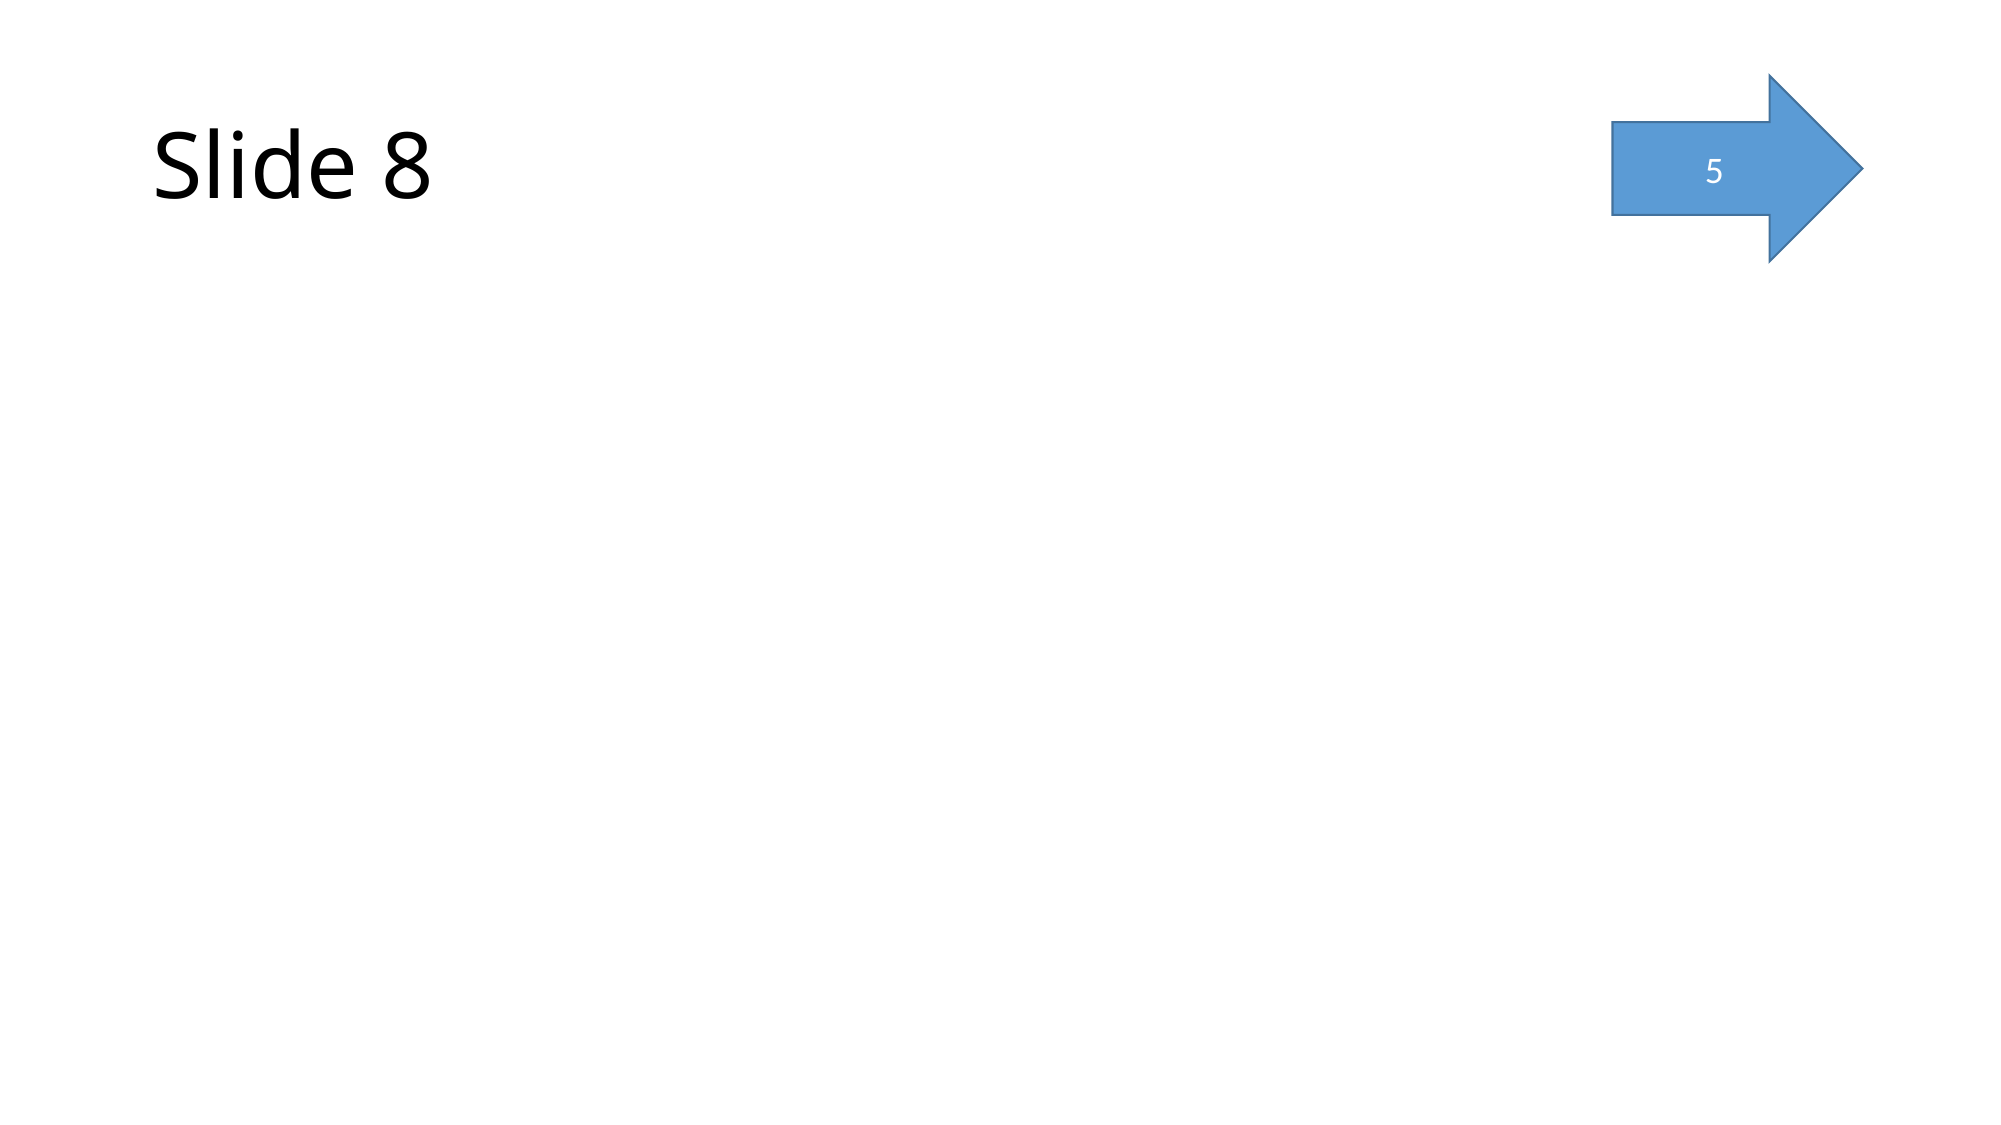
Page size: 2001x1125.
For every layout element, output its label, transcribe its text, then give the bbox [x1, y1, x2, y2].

text_box 5 [1611, 73, 1864, 264]
title Slide 8 [137, 59, 1863, 278]
